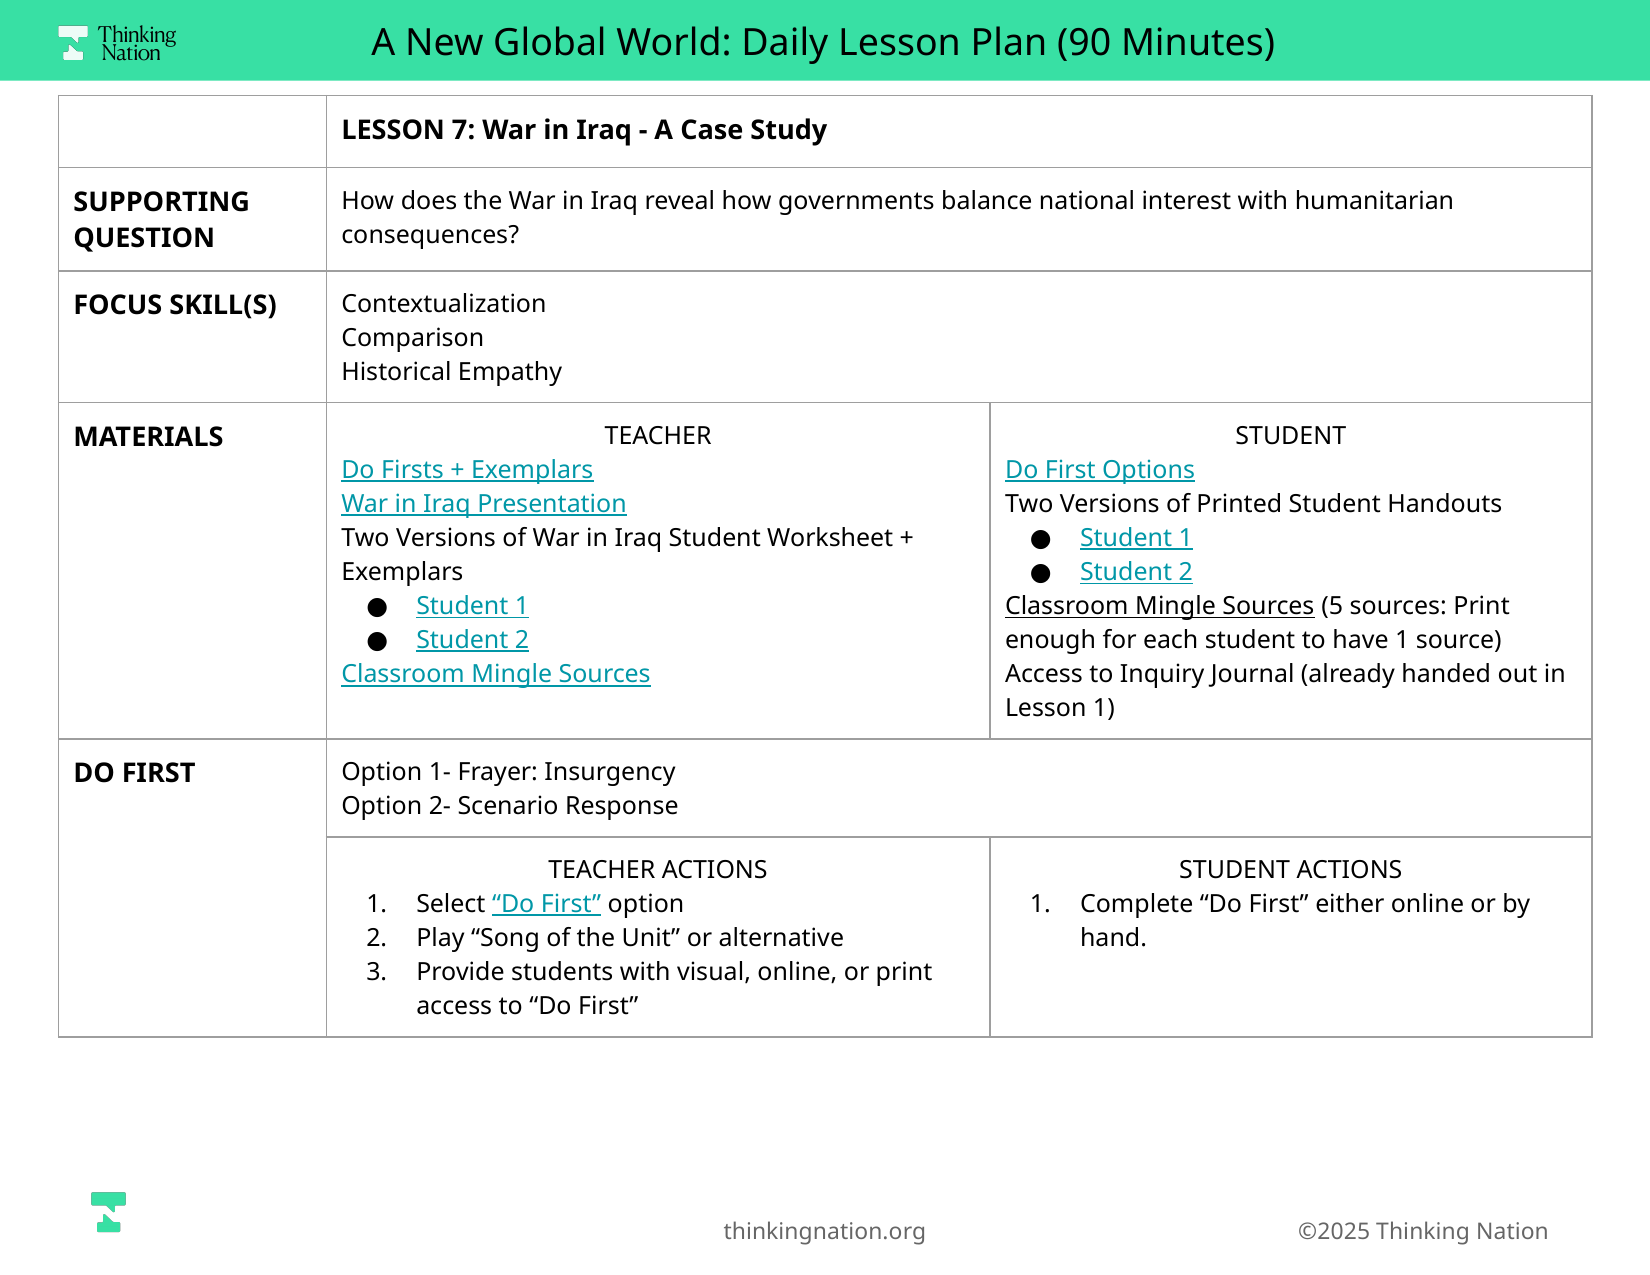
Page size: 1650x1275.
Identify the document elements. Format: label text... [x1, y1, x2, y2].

table_cell STUDENT Do First Options Two Versions of Printed Student Handouts Student 1 Student 2 Classroom Mingle Sources (5 sources: Print enough for each student to have 1 source) Access to Inquiry Journal (already handed out in Lesson 1) [991, 403, 1591, 738]
table_cell Option 1- Frayer: Insurgency Option 2- Scenario Response [327, 740, 1591, 836]
table_cell How does the War in Iraq reveal how governments balance national interest with humanitarian consequences? [327, 168, 1591, 270]
table_cell DO FIRST [59, 740, 326, 1036]
text_box thinkingnation.org [629, 1200, 1021, 1240]
table_cell MATERIALS [59, 403, 326, 738]
picture [80, 1184, 136, 1240]
table_cell STUDENT ACTIONS Complete “Do First” either online or by hand. [991, 838, 1591, 1036]
picture [45, 14, 180, 85]
table_cell TEACHER Do Firsts + Exemplars War in Iraq Presentation Two Versions of War in Iraq Student Worksheet + Exemplars Student 1 Student 2 Classroom Mingle Sources [327, 403, 989, 738]
table_cell FOCUS SKILL(S) [59, 272, 326, 402]
table_header [59, 96, 326, 167]
table_cell SUPPORTING QUESTION [59, 168, 326, 270]
text_box A New Global World: Daily Lesson Plan (90 Minutes) [0, 0, 1650, 81]
table_cell Contextualization Comparison Historical Empathy [327, 272, 1591, 402]
text_box ©2025 Thinking Nation [1174, 1200, 1566, 1240]
table_cell TEACHER ACTIONS Select “Do First” option Play “Song of the Unit” or alternative Provide students with visual, online, or print access to “Do First” [327, 838, 989, 1036]
table_header LESSON 7: War in Iraq - A Case Study [327, 96, 1591, 167]
